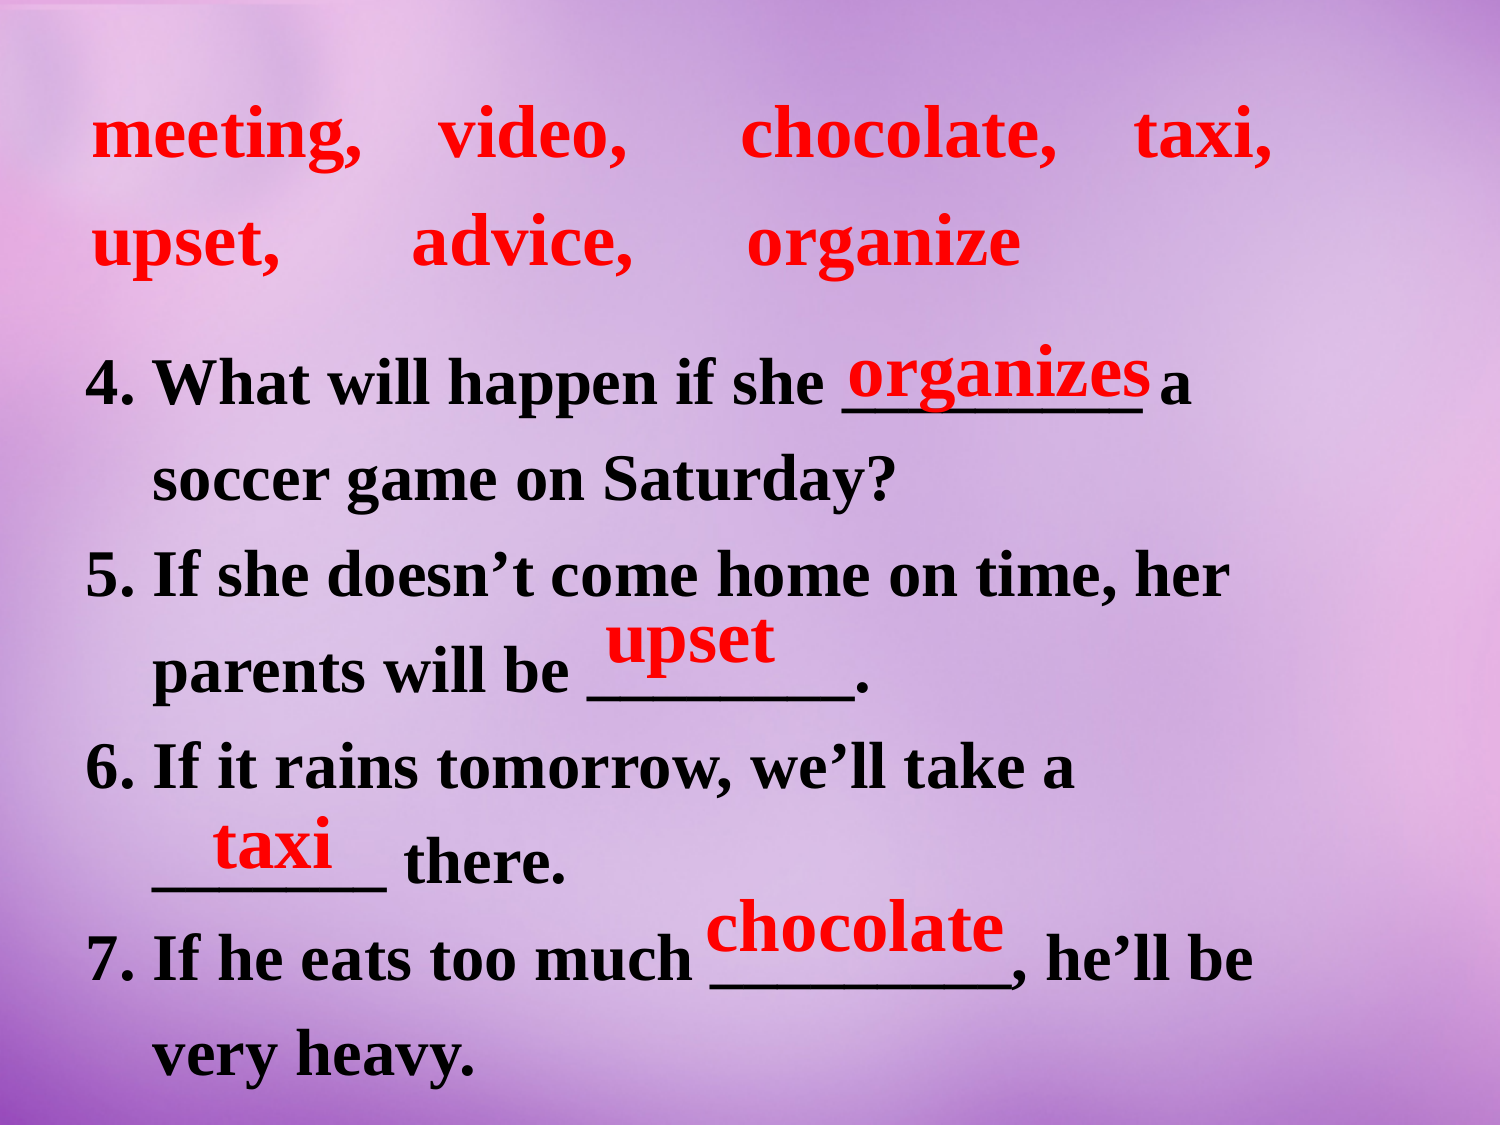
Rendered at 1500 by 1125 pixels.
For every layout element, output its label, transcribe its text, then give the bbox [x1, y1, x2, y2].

text_box chocolate [690, 869, 1021, 975]
text_box organizes [833, 314, 1167, 420]
text_box taxi [197, 785, 349, 891]
text_box meeting, video, chocolate, taxi, upset, advice, organize [76, 66, 1305, 280]
text_box 4. What will happen if she _________ a soccer game on Saturday? 5. If she doesn’t come home on time, her parents will be ________. 6. If it rains tomorrow, we’ll take a _______ there. 7. If he eats too much _________, he’ll be very heavy. [71, 314, 1500, 1097]
text_box upset [590, 580, 791, 686]
picture [0, 0, 1500, 1125]
